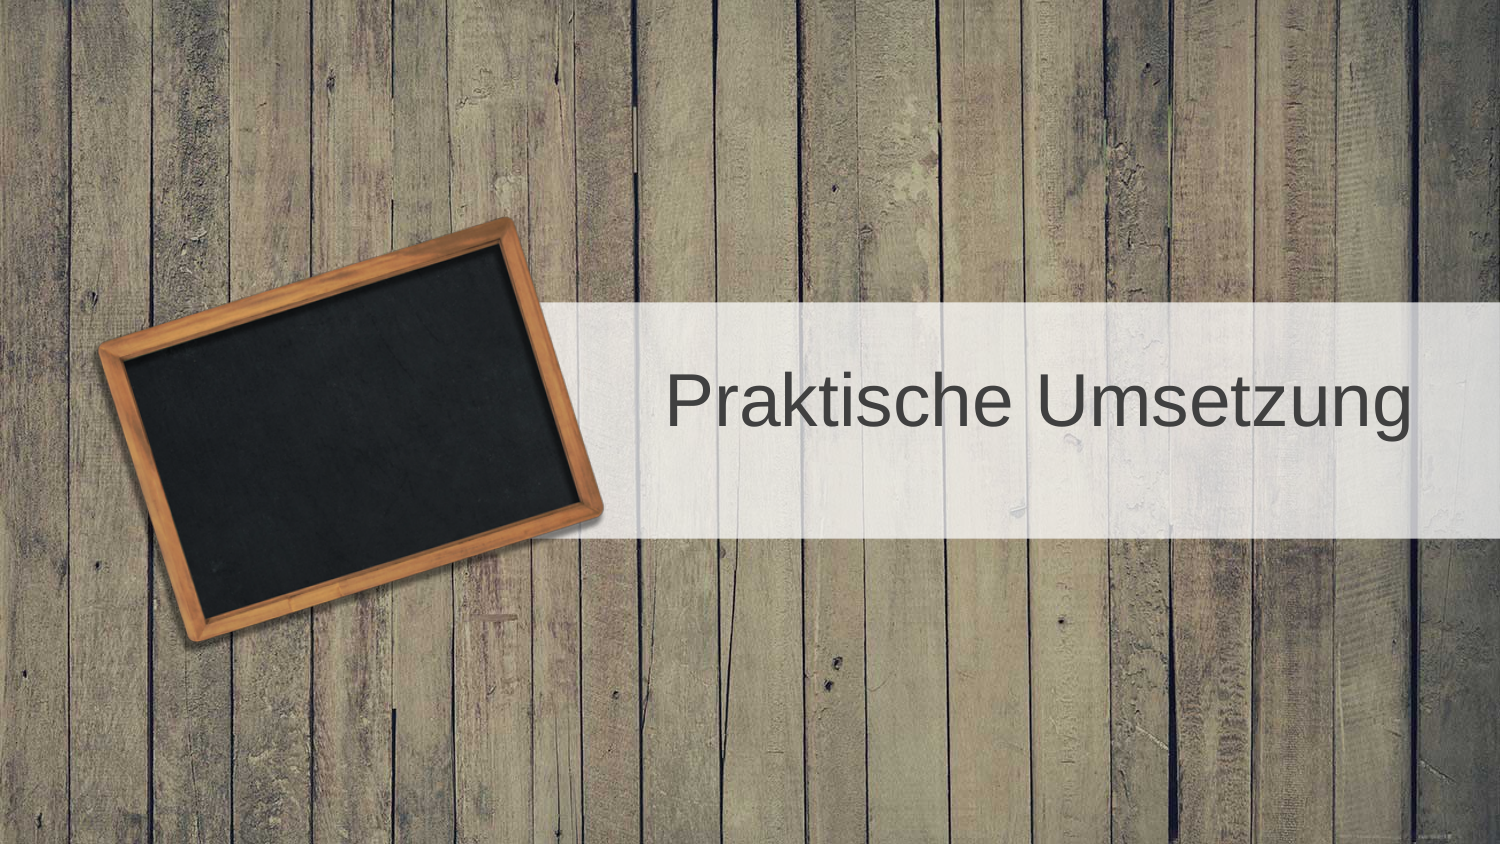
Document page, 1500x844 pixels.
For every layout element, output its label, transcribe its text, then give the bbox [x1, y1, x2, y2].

picture [0, 0, 1500, 844]
list Praktische Umsetzung [649, 357, 1500, 436]
